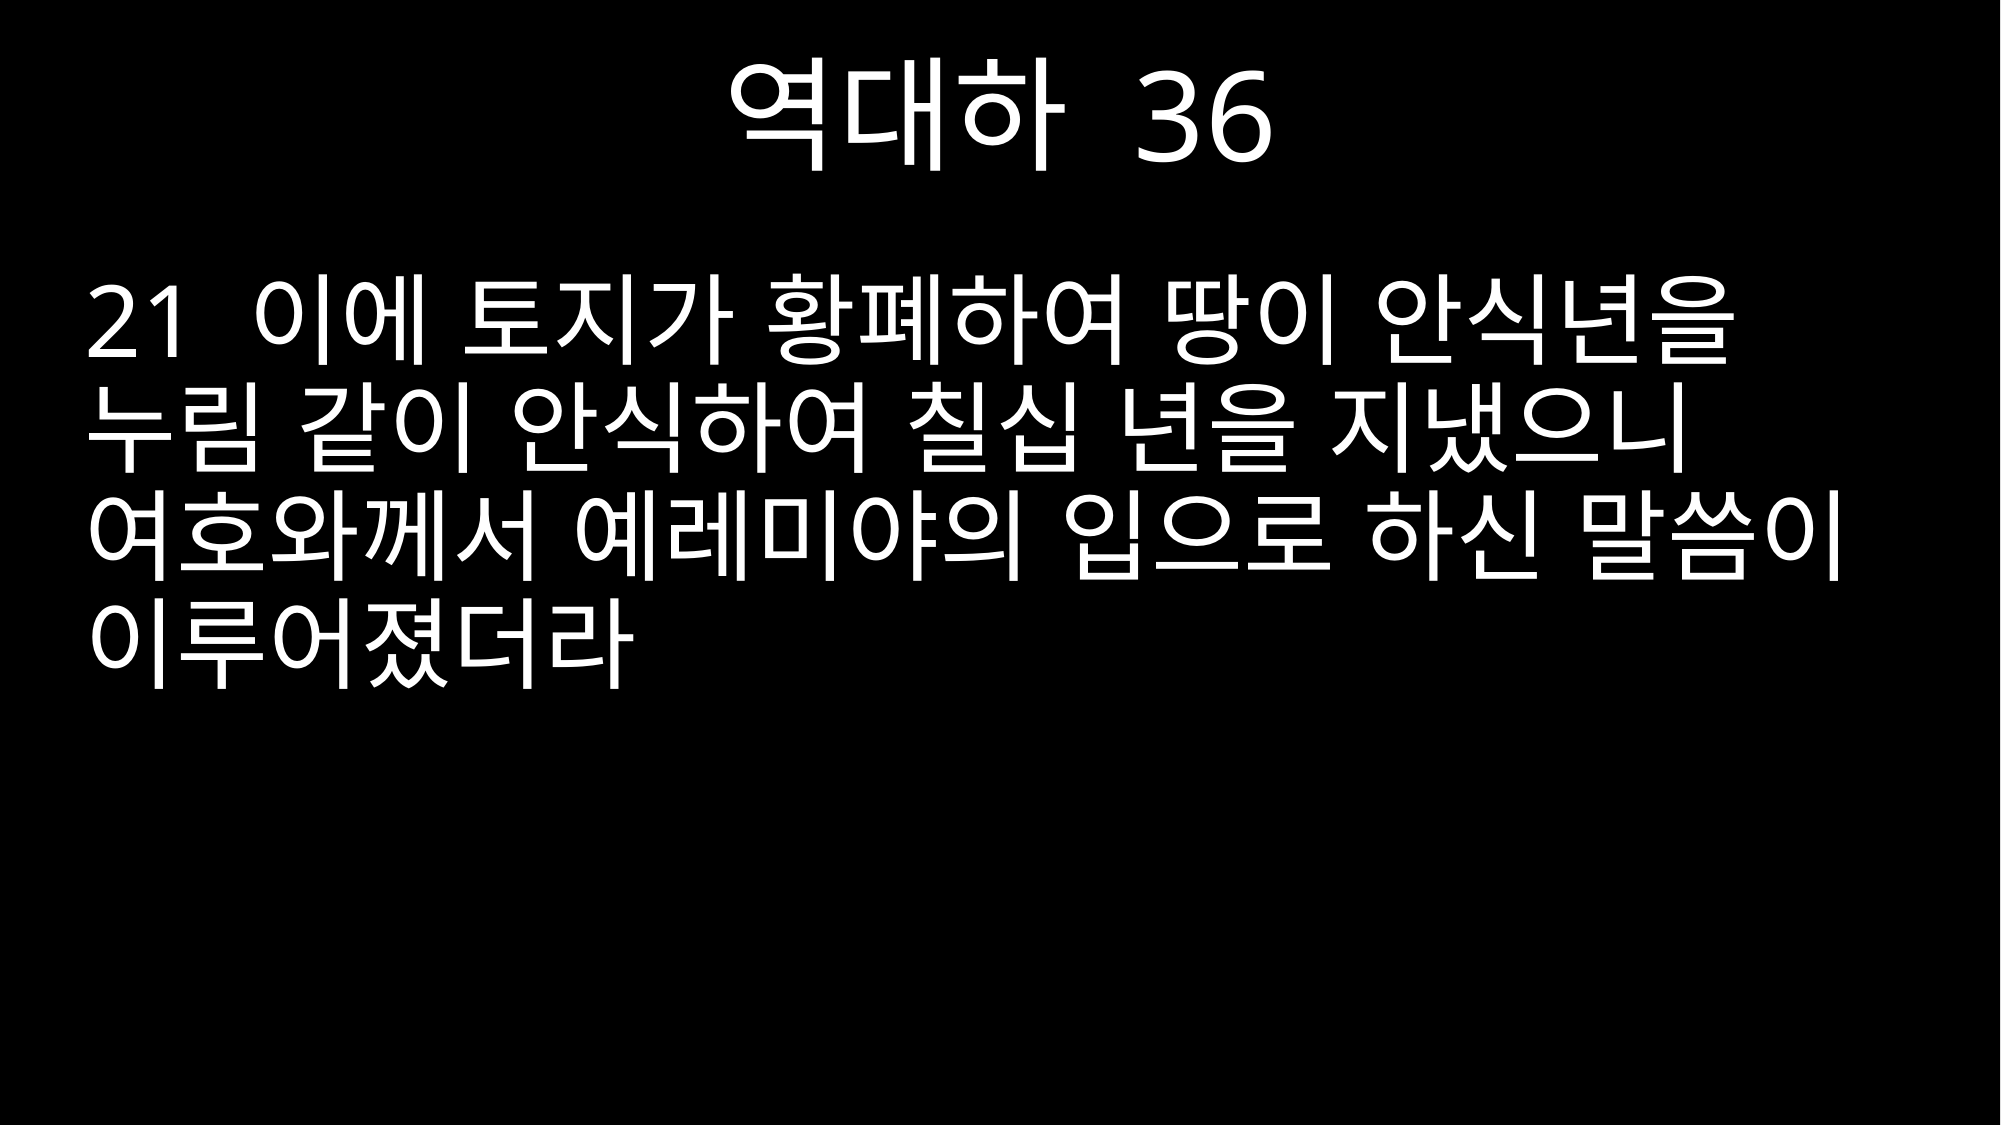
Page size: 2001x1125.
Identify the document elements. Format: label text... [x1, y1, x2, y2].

footer 역대하 36 [0, 32, 2000, 192]
picture [0, 0, 2001, 1125]
list 21 이에 토지가 황폐하여 땅이 안식년을 누림 같이 안식하여 칠십 년을 지냈으니 여호와께서 예레미야의 입으로 하신 말씀이 이루어졌더라 [69, 263, 1953, 423]
